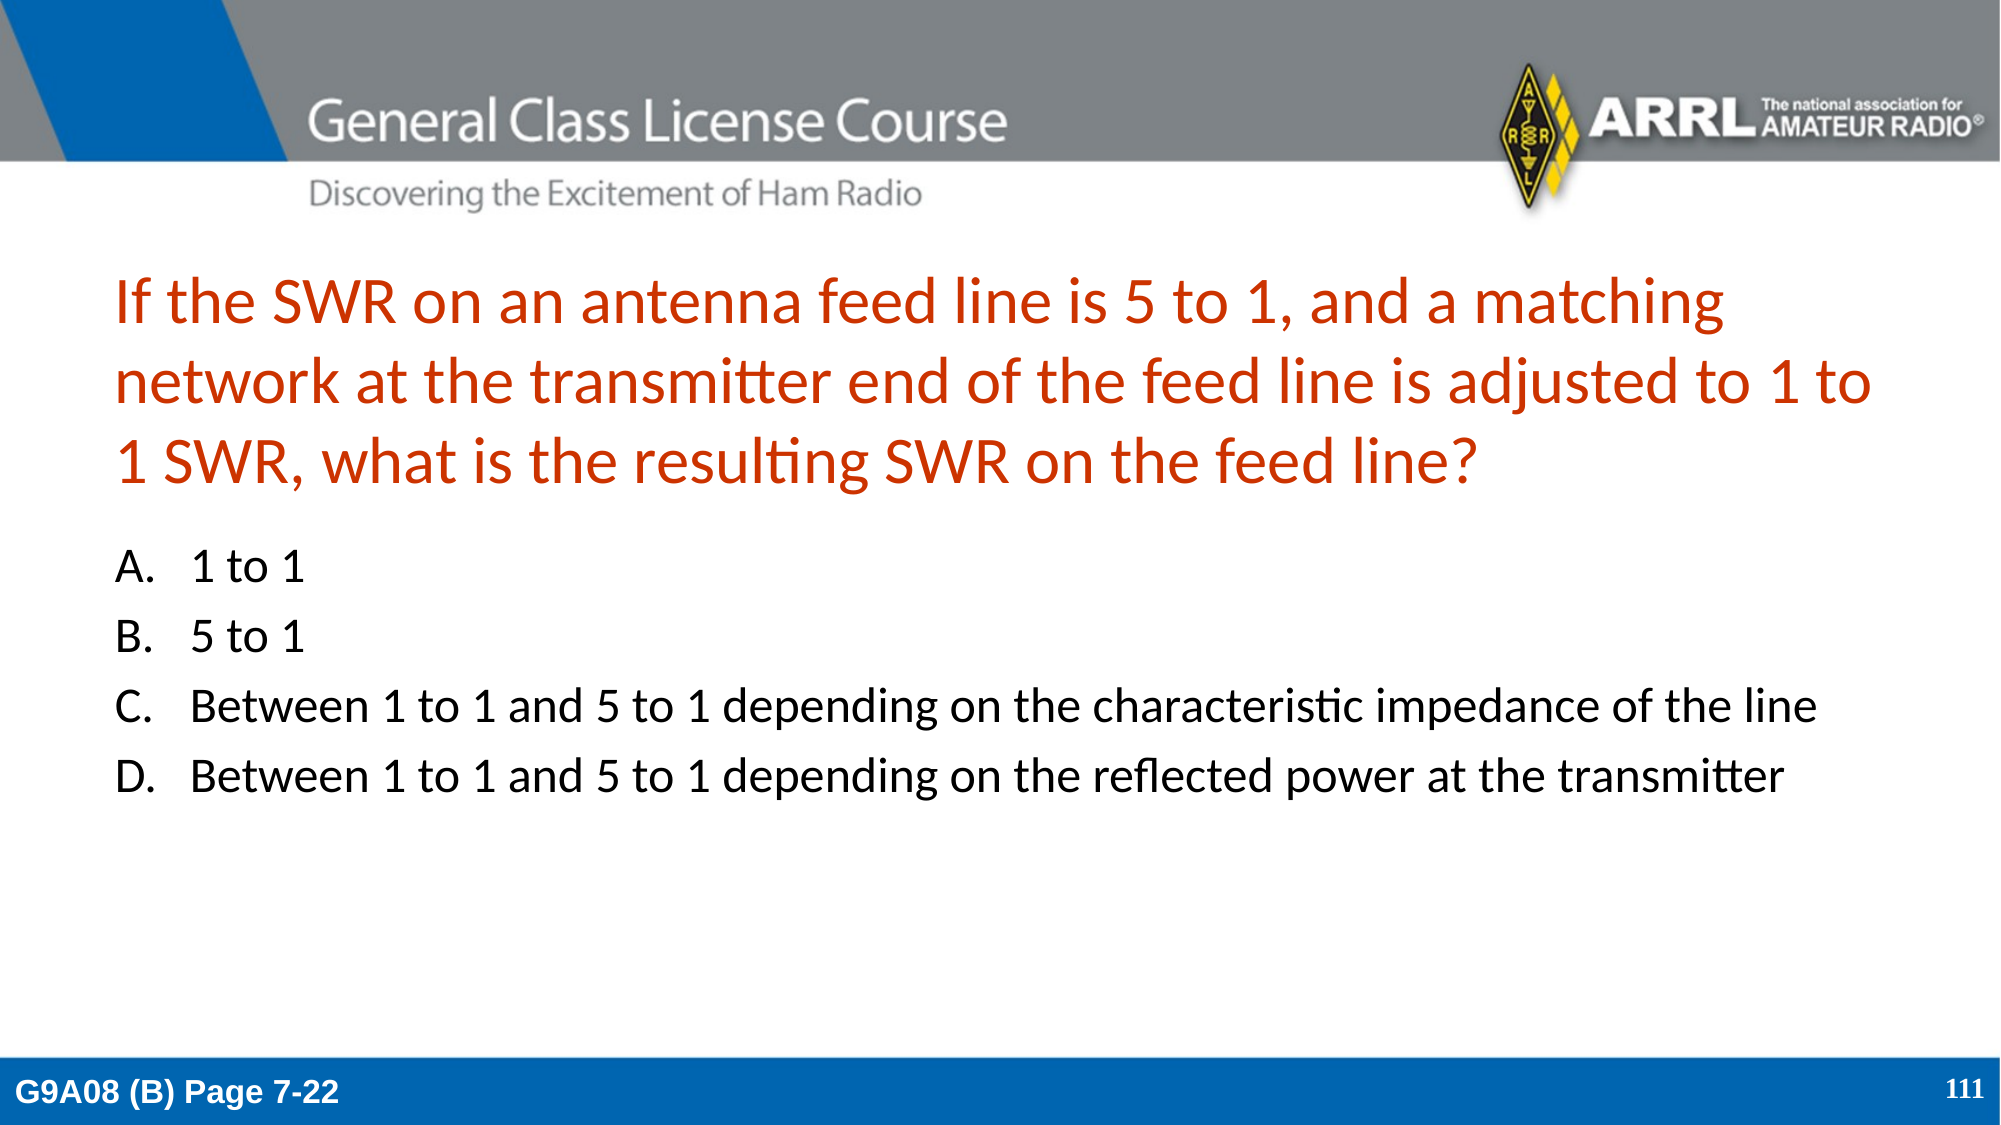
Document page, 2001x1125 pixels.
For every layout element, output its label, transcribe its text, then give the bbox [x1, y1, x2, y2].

title If the SWR on an antenna feed line is 5 to 1, and a matching network at the transmitter end of the feed line is adjusted to 1 to 1 SWR, what is the resulting SWR on the feed line? [99, 249, 1900, 468]
text_box G9A08 (B) Page 7-22 [0, 1062, 1313, 1118]
text_box 111 [1875, 1062, 2000, 1113]
list 1 to 1 5 to 1 Between 1 to 1 and 5 to 1 depending on the characteristic impedance of the line Between 1 to 1 and 5 to 1 depending on the reflected power at the transmitter [99, 525, 1900, 1005]
picture [0, 0, 2001, 1125]
